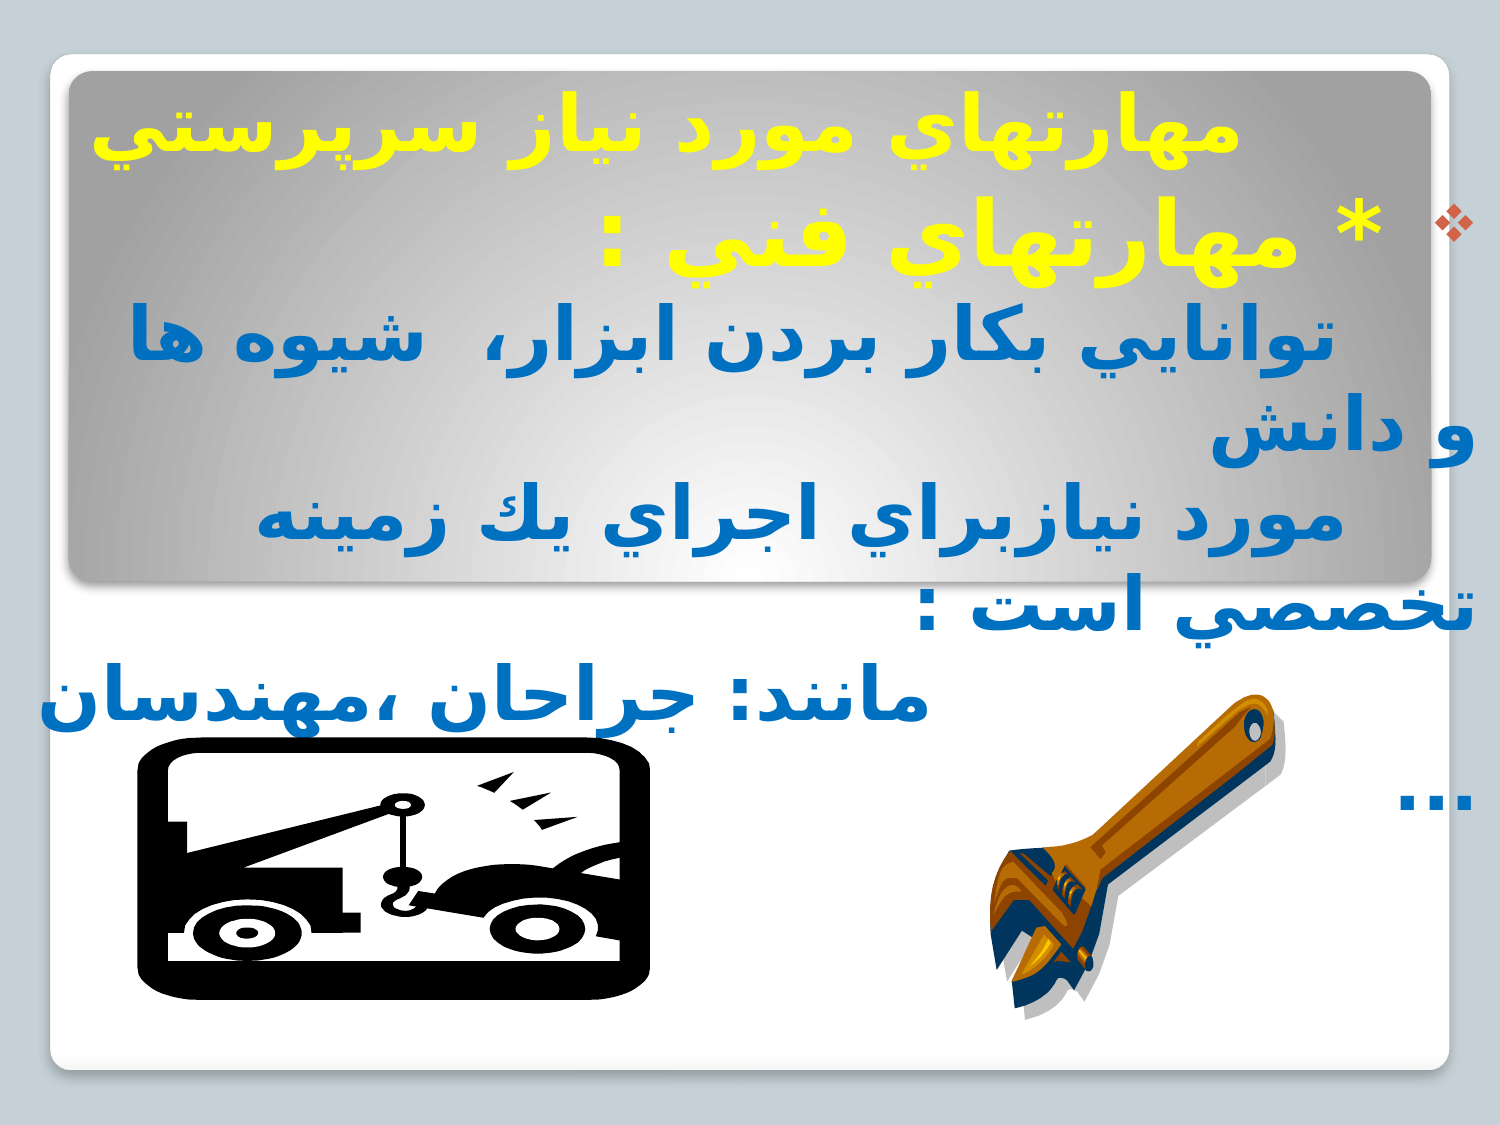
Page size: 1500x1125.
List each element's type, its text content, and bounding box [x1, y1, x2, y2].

subtitle * مهارتهاي فني : توانايي بكار بردن ابزار، شيوه ها و دانش مورد نيازبراي اجراي يك زمينه تخصصي است : مانند: جراحان ،مهندسان ... [0, 174, 1500, 1125]
title مهارتهاي مورد نياز سرپرستي [0, 0, 1500, 174]
picture [987, 687, 1288, 1020]
picture [137, 737, 651, 1001]
